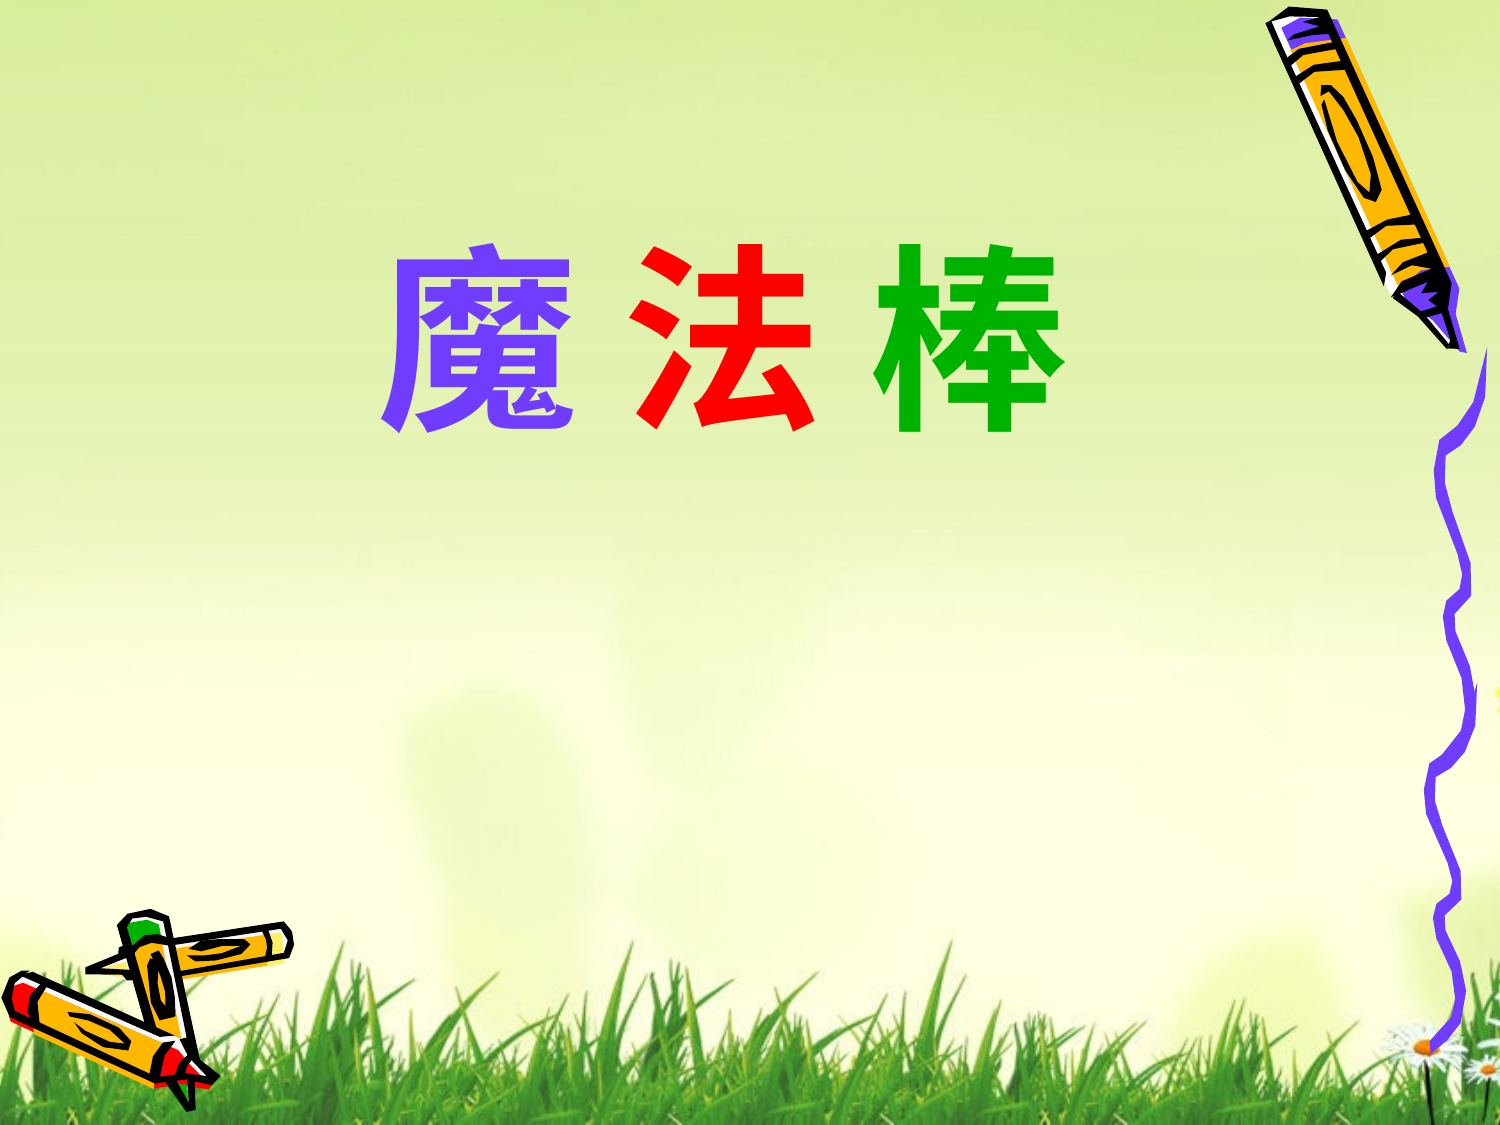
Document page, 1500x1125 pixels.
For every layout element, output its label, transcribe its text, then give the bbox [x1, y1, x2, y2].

title 魔 法 棒 [362, 0, 1363, 463]
picture [0, 0, 1500, 1125]
